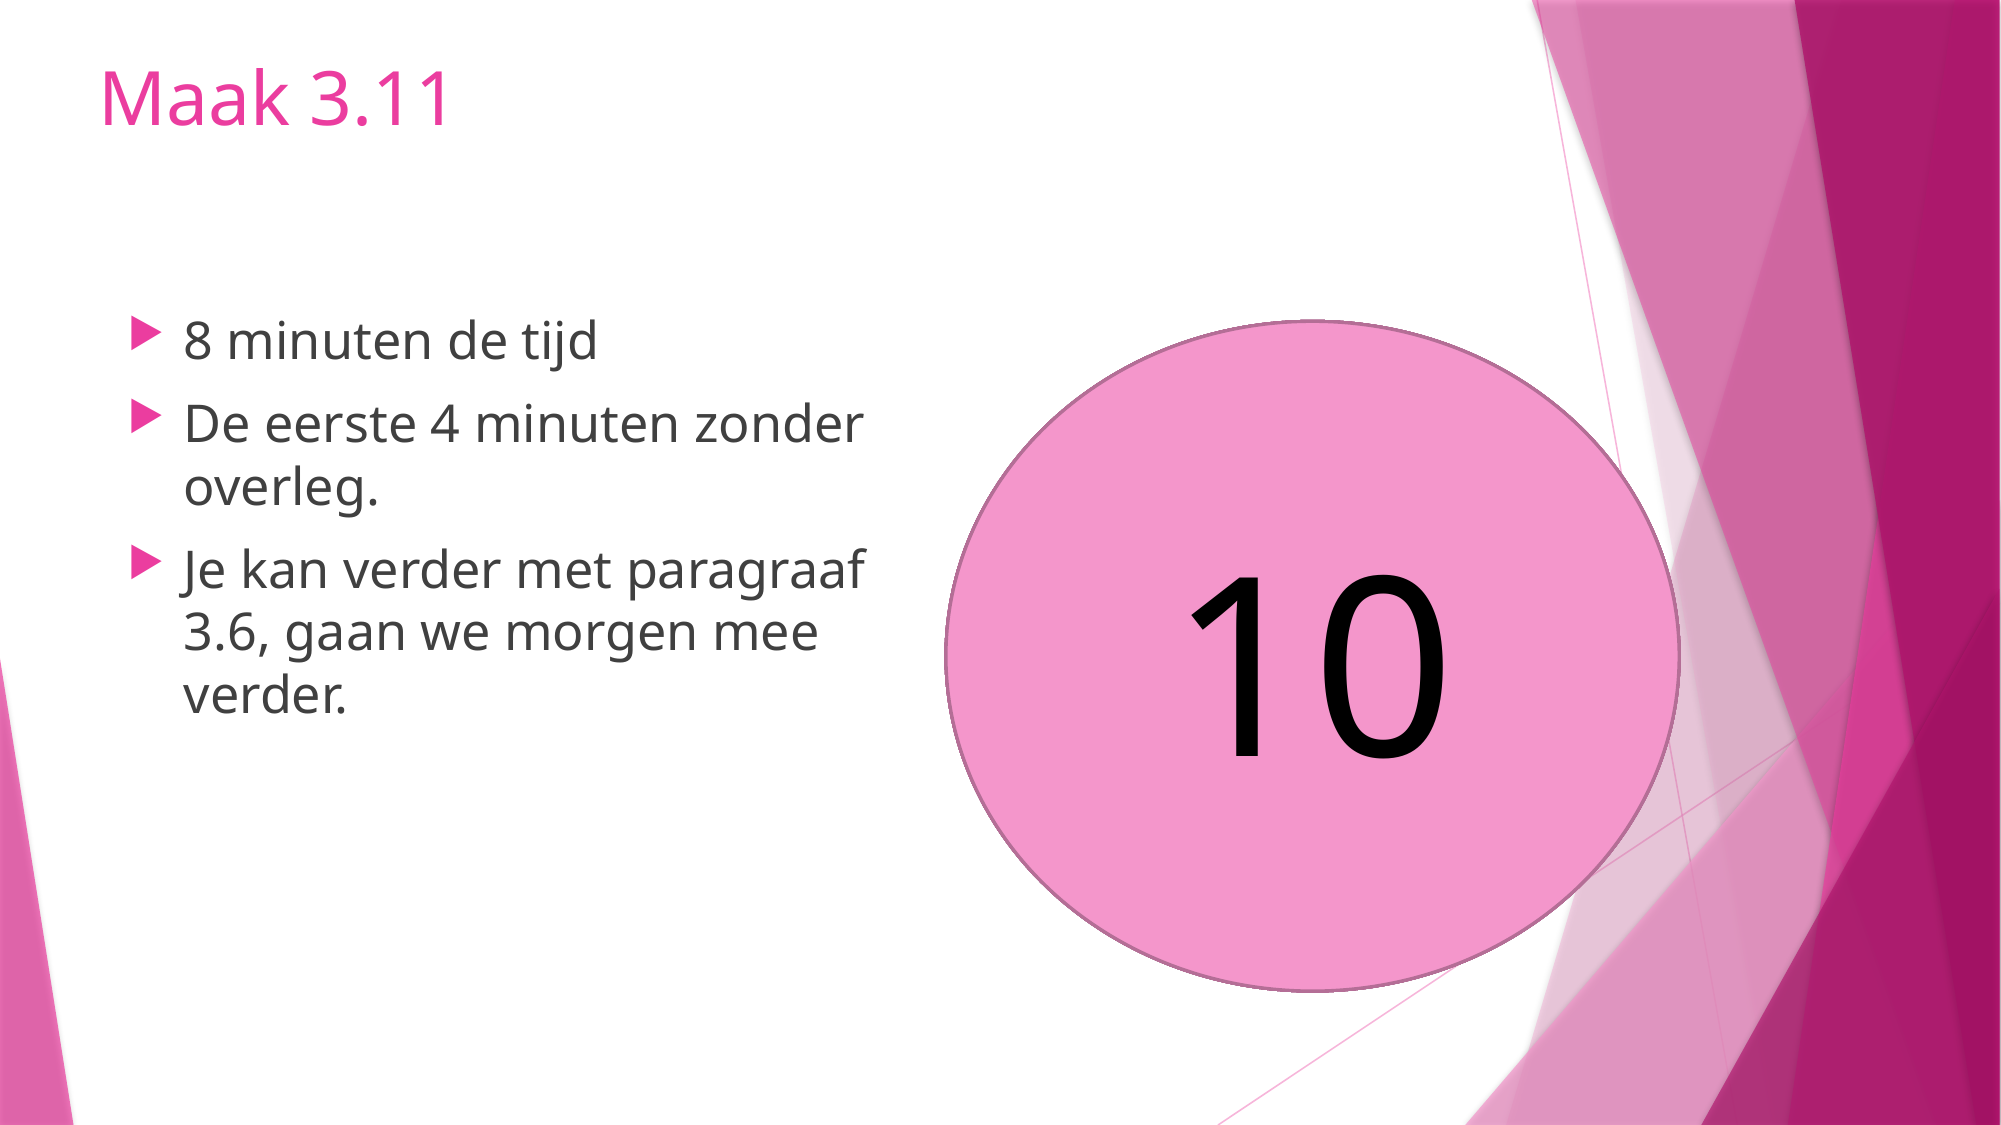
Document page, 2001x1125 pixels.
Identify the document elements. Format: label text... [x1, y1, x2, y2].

list 8 minuten de tijd De eerste 4 minuten zonder overleg. Je kan verder met paragraaf 3.6, gaan we morgen mee verder. [112, 299, 896, 992]
title Maak 3.11 [83, 42, 1494, 260]
text_box 10 [944, 319, 1681, 993]
